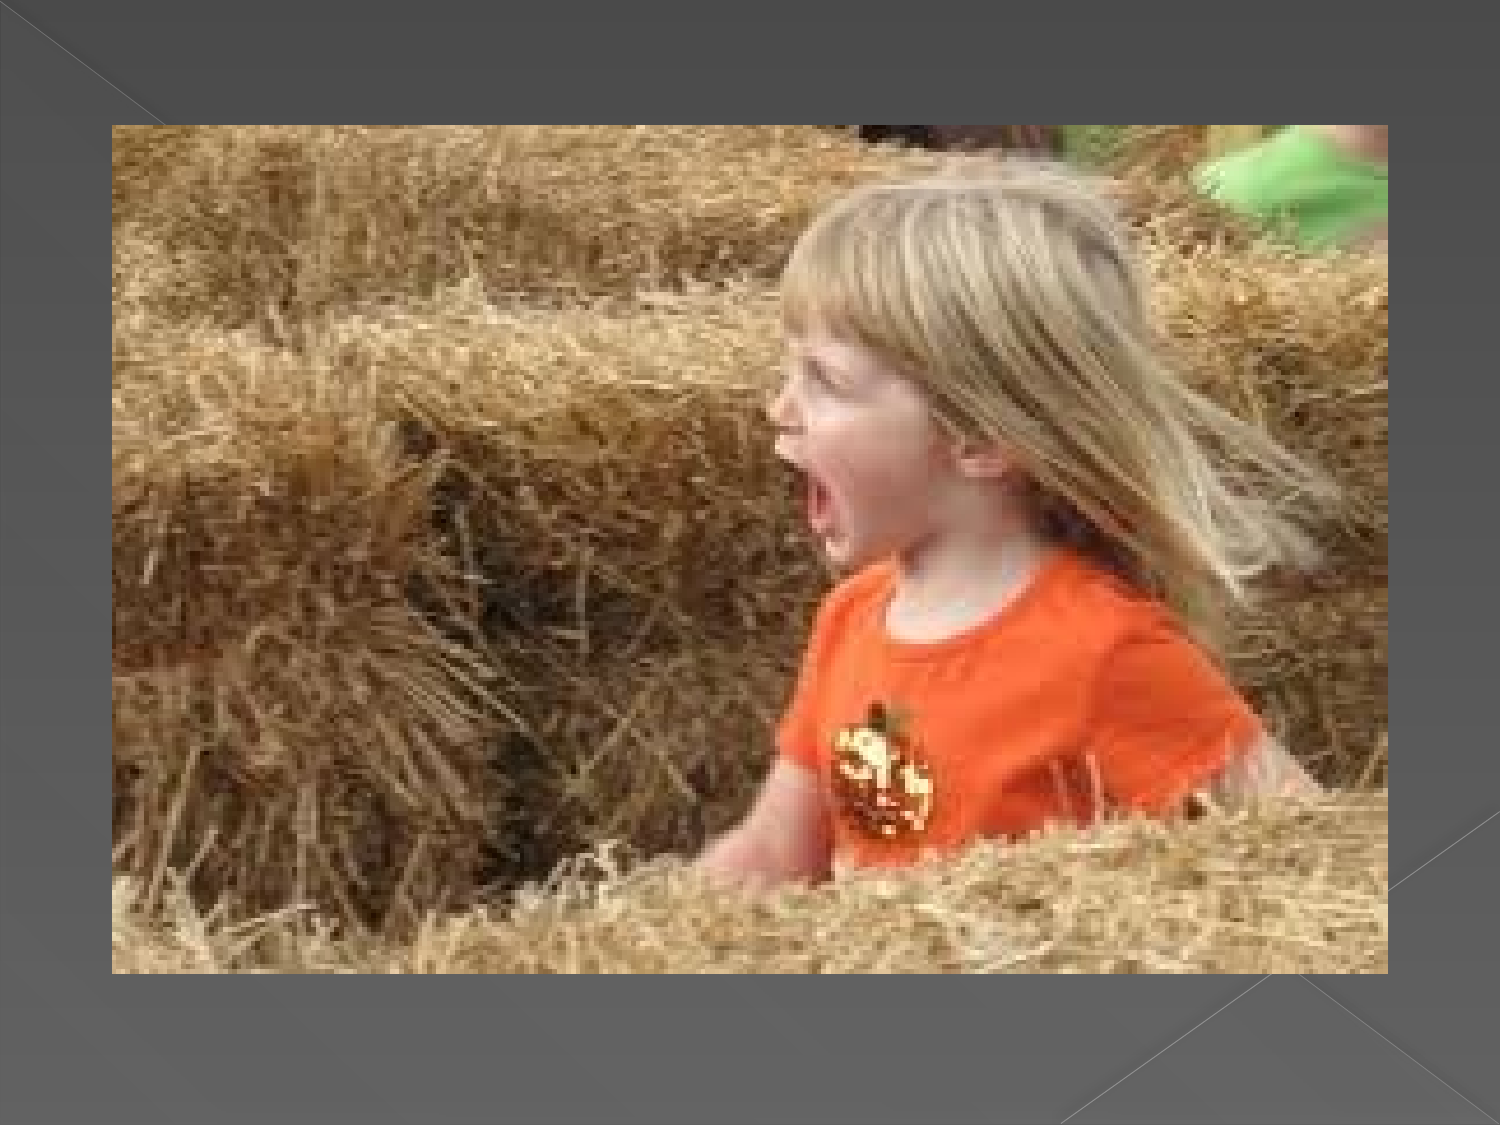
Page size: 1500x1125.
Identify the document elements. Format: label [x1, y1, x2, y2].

list [112, 125, 1388, 975]
